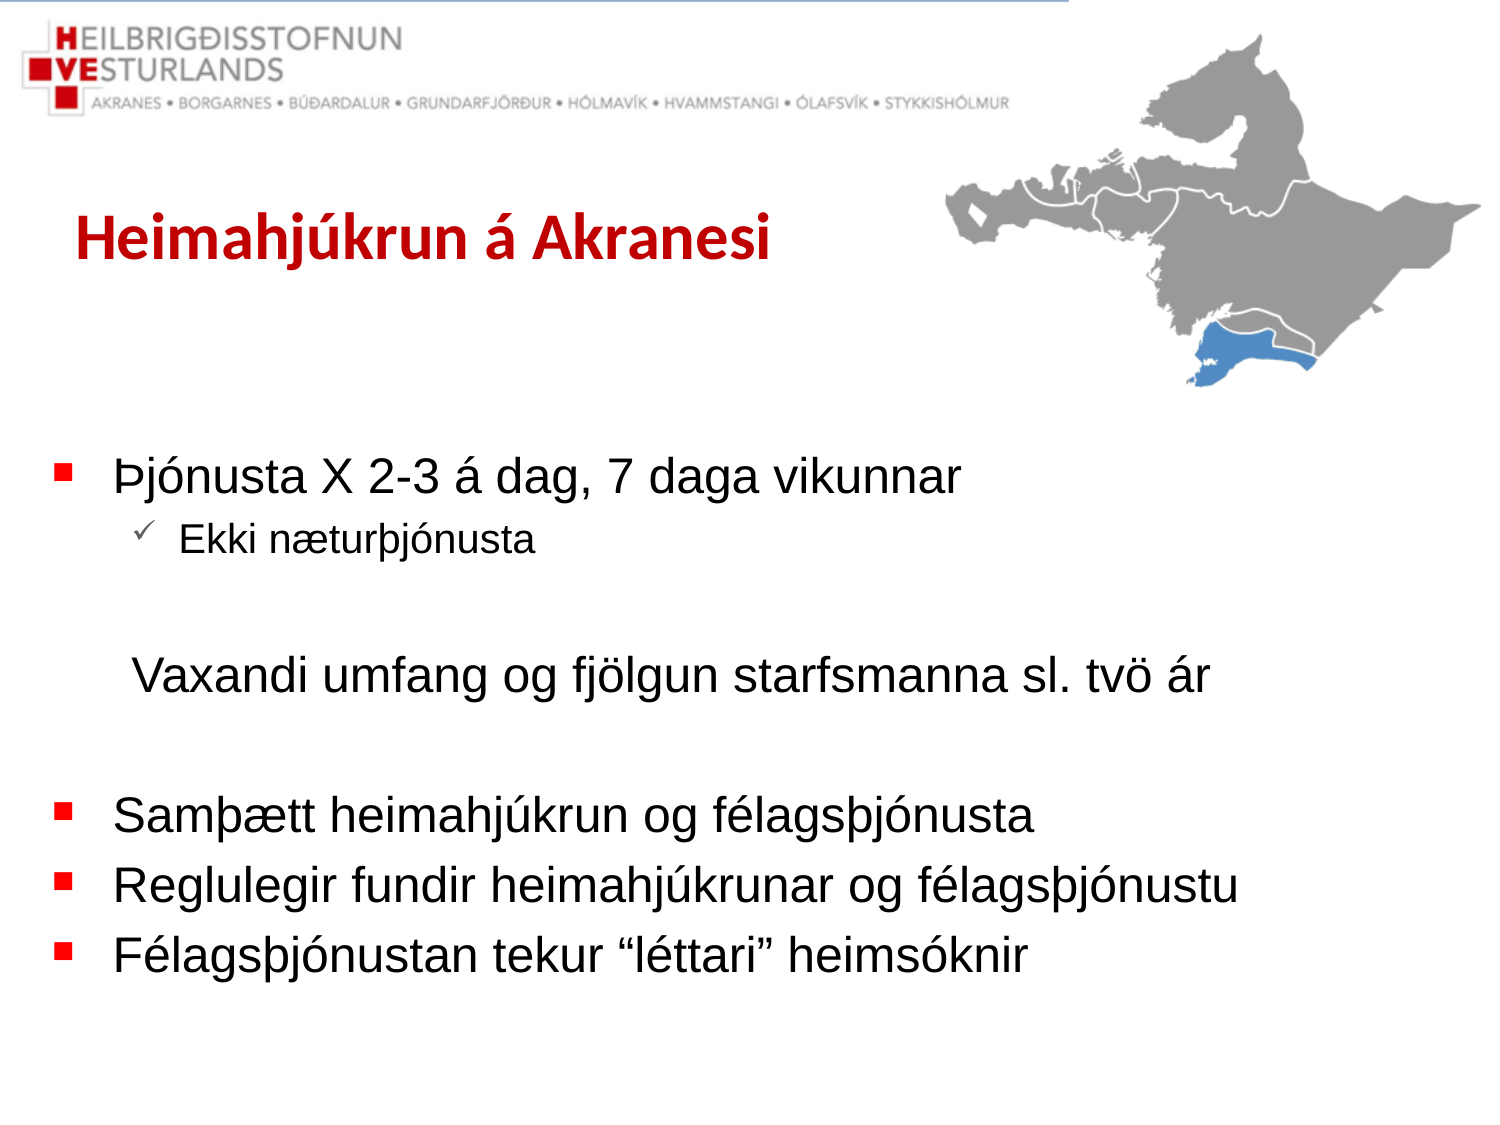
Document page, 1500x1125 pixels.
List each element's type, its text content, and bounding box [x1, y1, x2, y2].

title Heimahjúkrun á Akranesi [59, 180, 897, 306]
text_box Þjónusta X 2-3 á dag, 7 daga vikunnar Ekki næturþjónusta Vaxandi umfang og fjölgun starfsmanna sl. tvö ár Samþætt heimahjúkrun og félagsþjónusta Reglulegir fundir heimahjúkrunar og félagsþjónustu Félagsþjónustan tekur “léttari” heimsóknir [41, 376, 1424, 1118]
picture [0, 0, 1500, 398]
